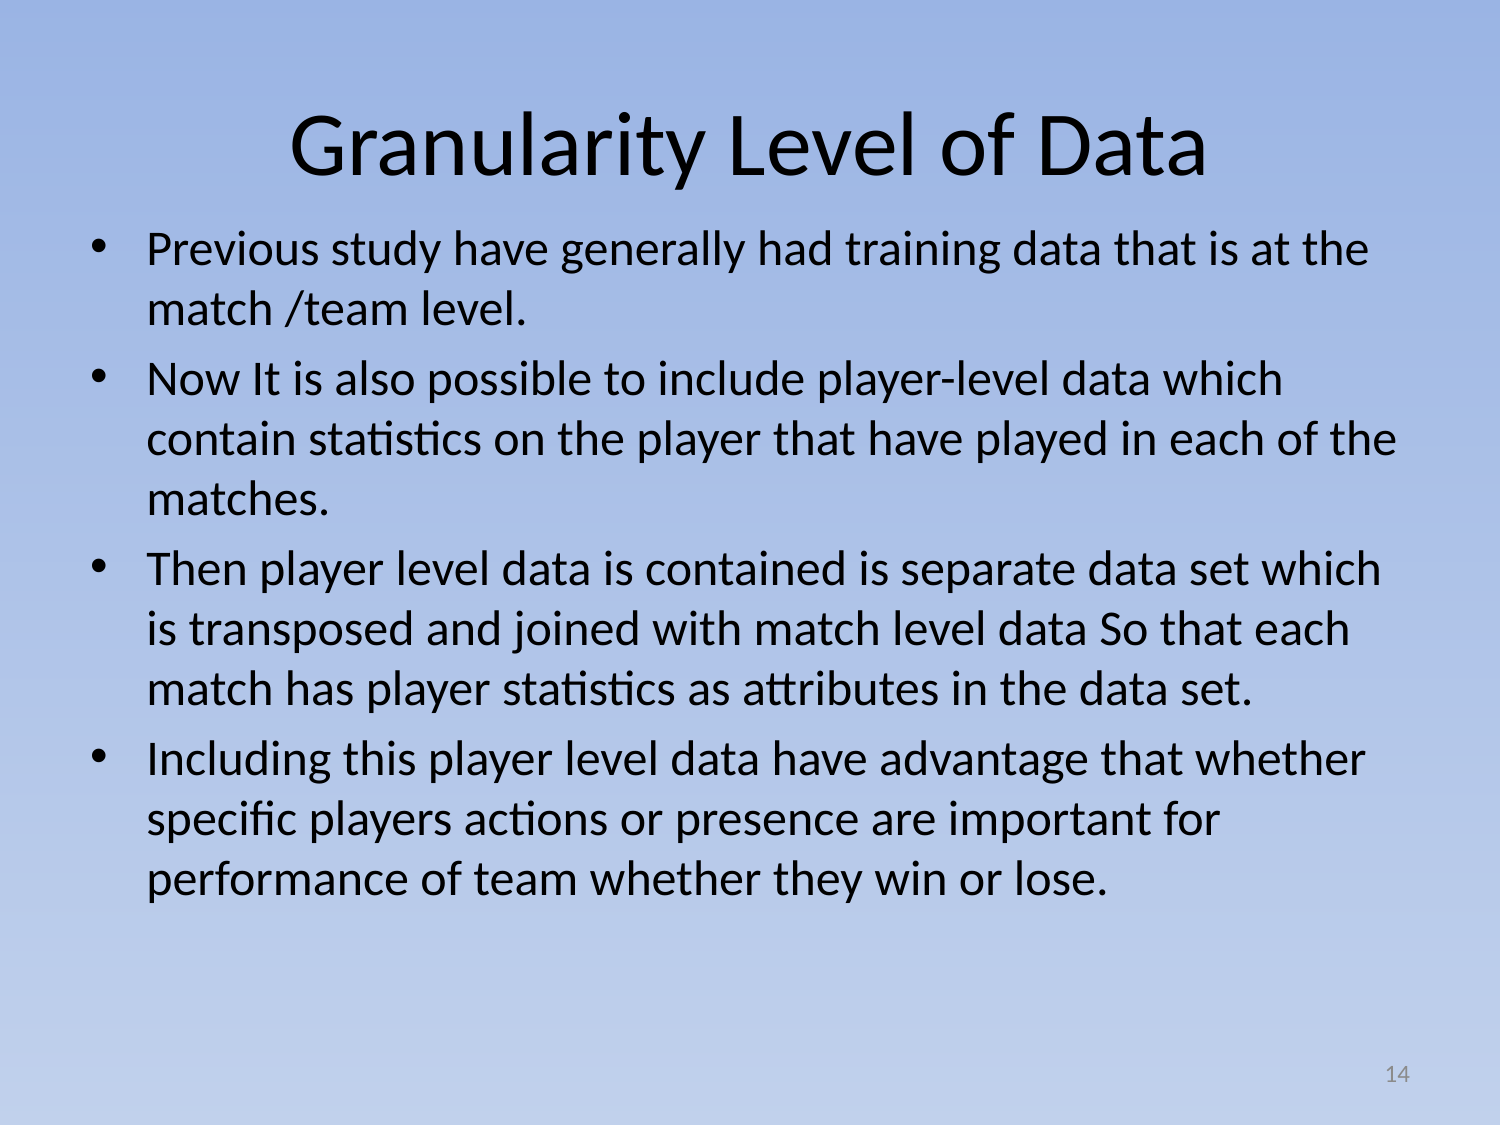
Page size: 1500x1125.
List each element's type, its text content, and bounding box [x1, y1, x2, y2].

slide_number 14 [1074, 1042, 1425, 1103]
list Previous study have generally had training data that is at the match /team level. Now It is also possible to include player-level data which contain statistics on the player that have played in each of the matches. Then player level data is contained is separate data set which is transposed and joined with match level data So that each match has player statistics as attributes in the data set. Including this player level data have advantage that whether specific players actions or presence are important for performance of team whether they win or lose. [75, 208, 1425, 1094]
title Granularity Level of Data [75, 45, 1425, 208]
